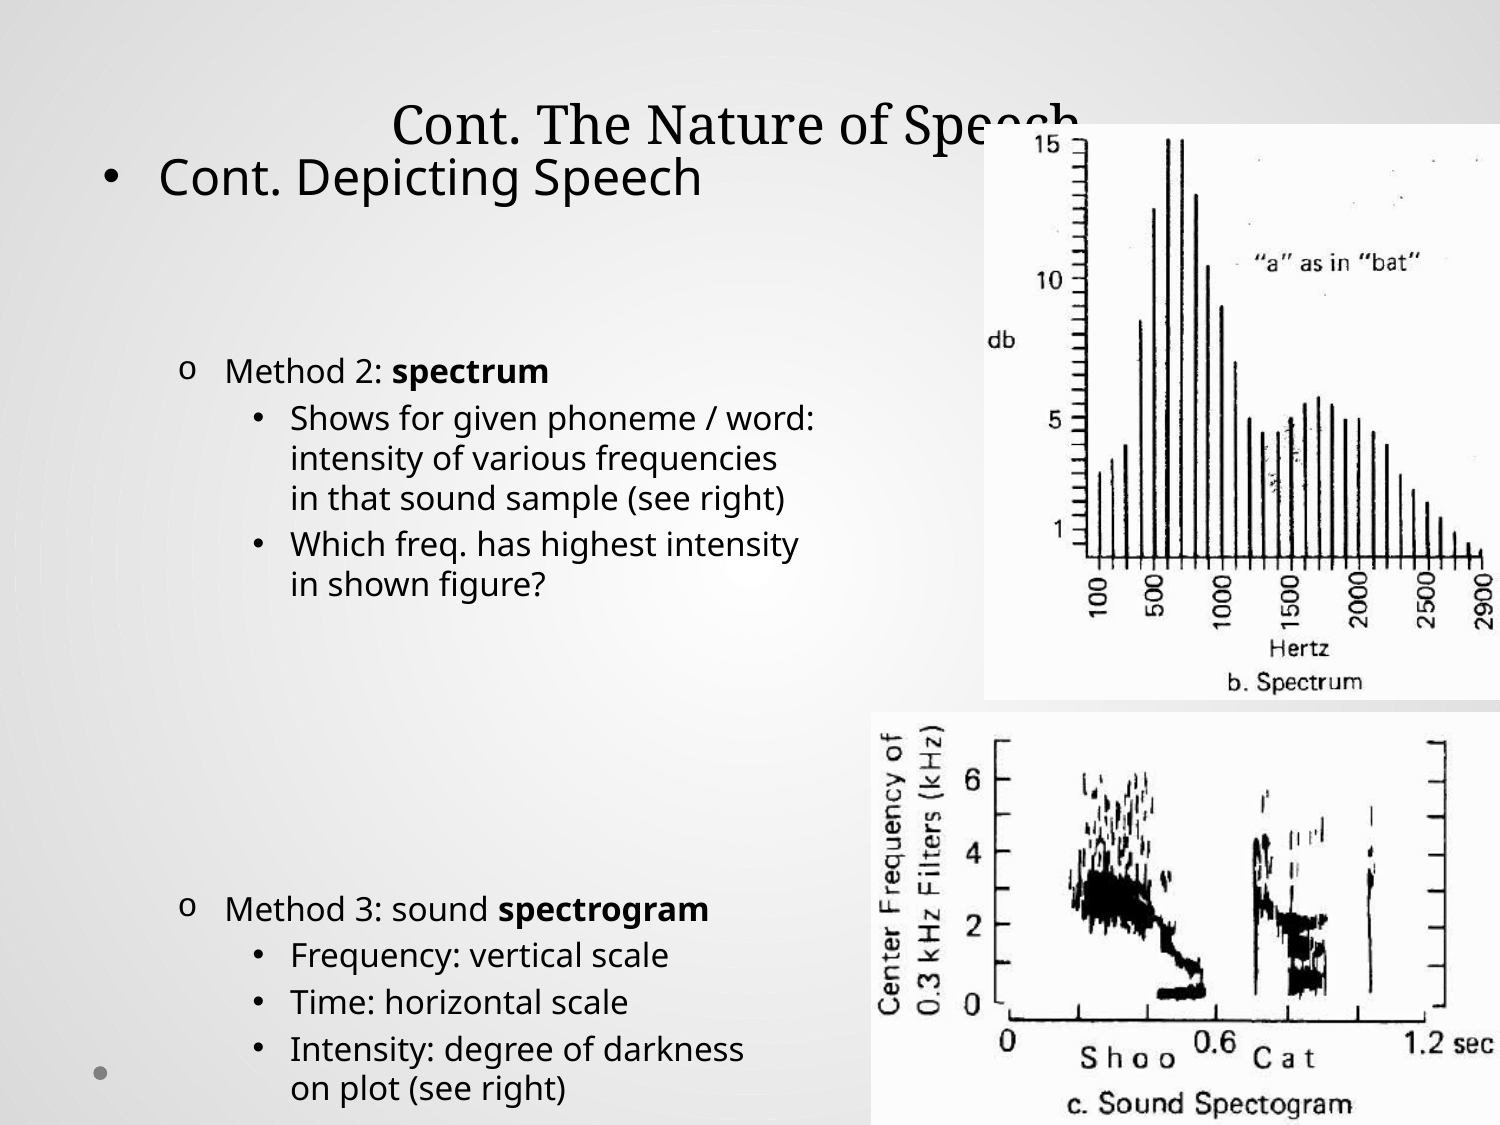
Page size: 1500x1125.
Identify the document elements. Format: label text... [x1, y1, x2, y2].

picture [983, 124, 1500, 701]
title Cont. The Nature of Speech [62, 62, 1413, 163]
list Cont. Depicting Speech Method 2: spectrum Shows for given phoneme / word: intensity of various frequencies in that sound sample (see right) Which freq. has highest intensity in shown figure? Method 3: sound spectrogram Frequency: vertical scale Time: horizontal scale Intensity: degree of darkness on plot (see right) [87, 137, 982, 1113]
picture [870, 712, 1500, 1125]
